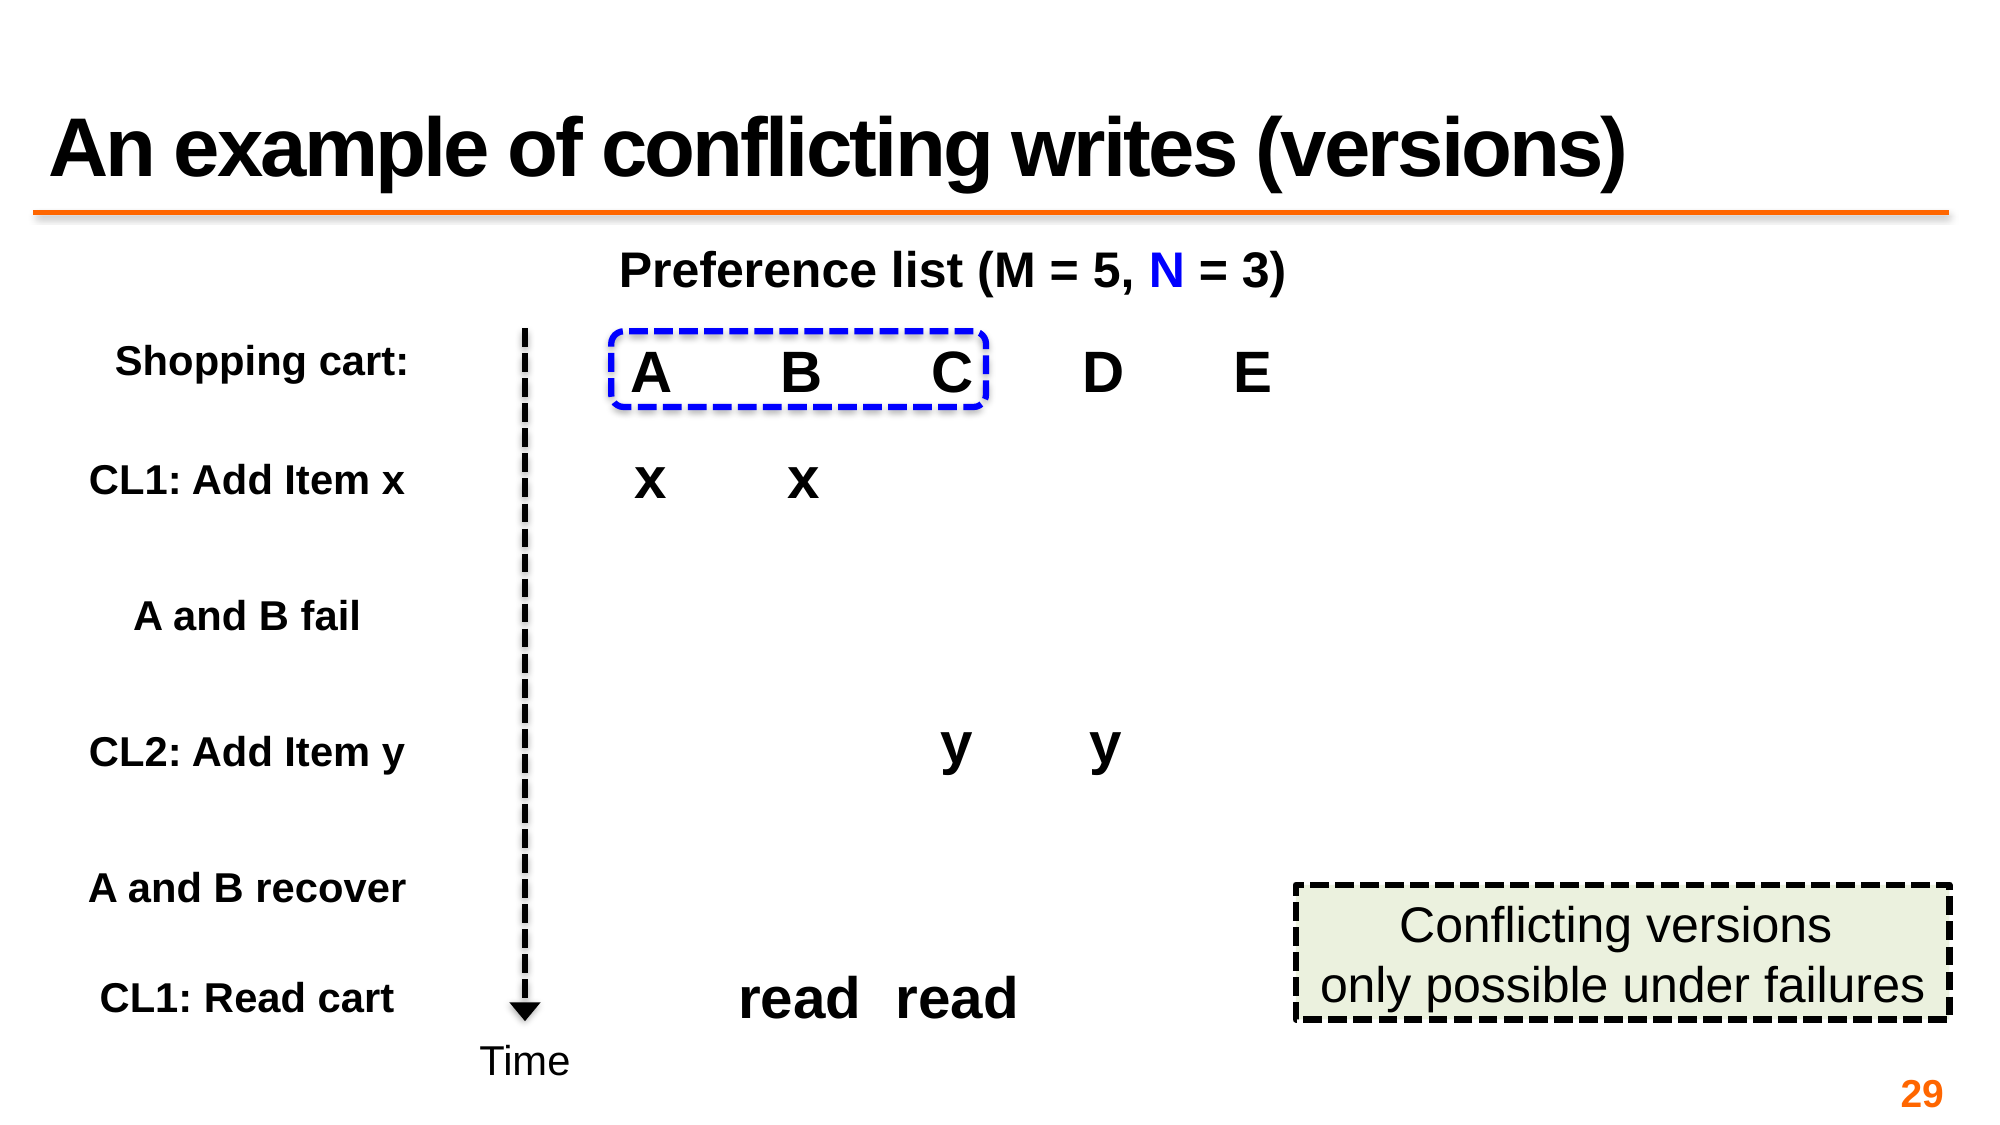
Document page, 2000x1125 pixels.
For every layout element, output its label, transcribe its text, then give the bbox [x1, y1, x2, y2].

text_box D [1067, 326, 1140, 412]
text_box Time [464, 1026, 586, 1092]
text_box read [723, 953, 877, 1038]
slide_number 29 [1482, 1074, 1950, 1110]
text_box x [619, 432, 682, 518]
text_box y [926, 698, 989, 783]
text_box CL1: Read cart [84, 963, 410, 1029]
text_box x [772, 432, 836, 518]
text_box A and B fail [118, 581, 376, 647]
text_box E [1218, 326, 1288, 412]
text_box read [880, 953, 1034, 1038]
text_box [610, 330, 987, 408]
title An example of conflicting writes (versions) [33, 24, 1950, 201]
text_box y [1074, 698, 1138, 783]
text_box Shopping cart: [100, 326, 425, 392]
text_box A [615, 326, 687, 331]
text_box Preference list (M = 5, N = 3) [603, 230, 1302, 305]
text_box C [982, 403, 989, 412]
text_box Conflicting versions only possible under failures [1295, 884, 1950, 1020]
text_box CL1: Add Item x [74, 445, 421, 510]
text_box CL2: Add Item y [74, 717, 421, 783]
text_box A and B recover [72, 853, 422, 919]
text_box C [916, 326, 989, 342]
